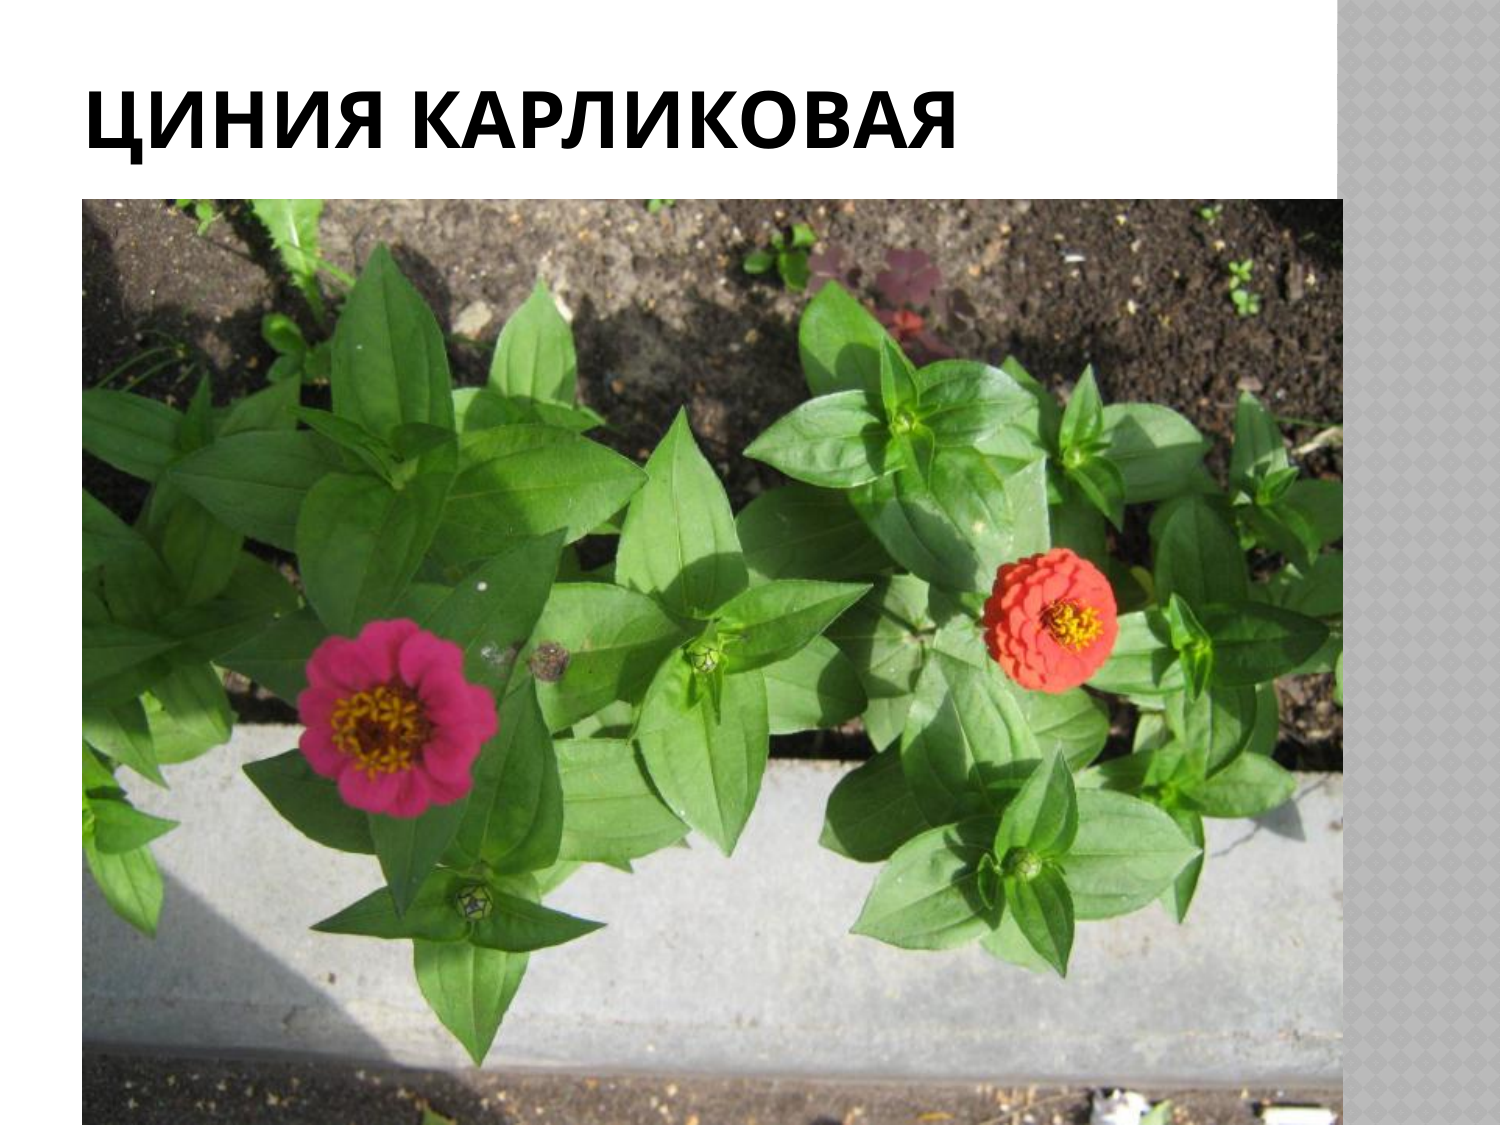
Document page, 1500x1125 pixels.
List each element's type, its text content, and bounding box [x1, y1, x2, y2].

title Циния карликовая [75, 52, 1263, 164]
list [81, 198, 1344, 1125]
